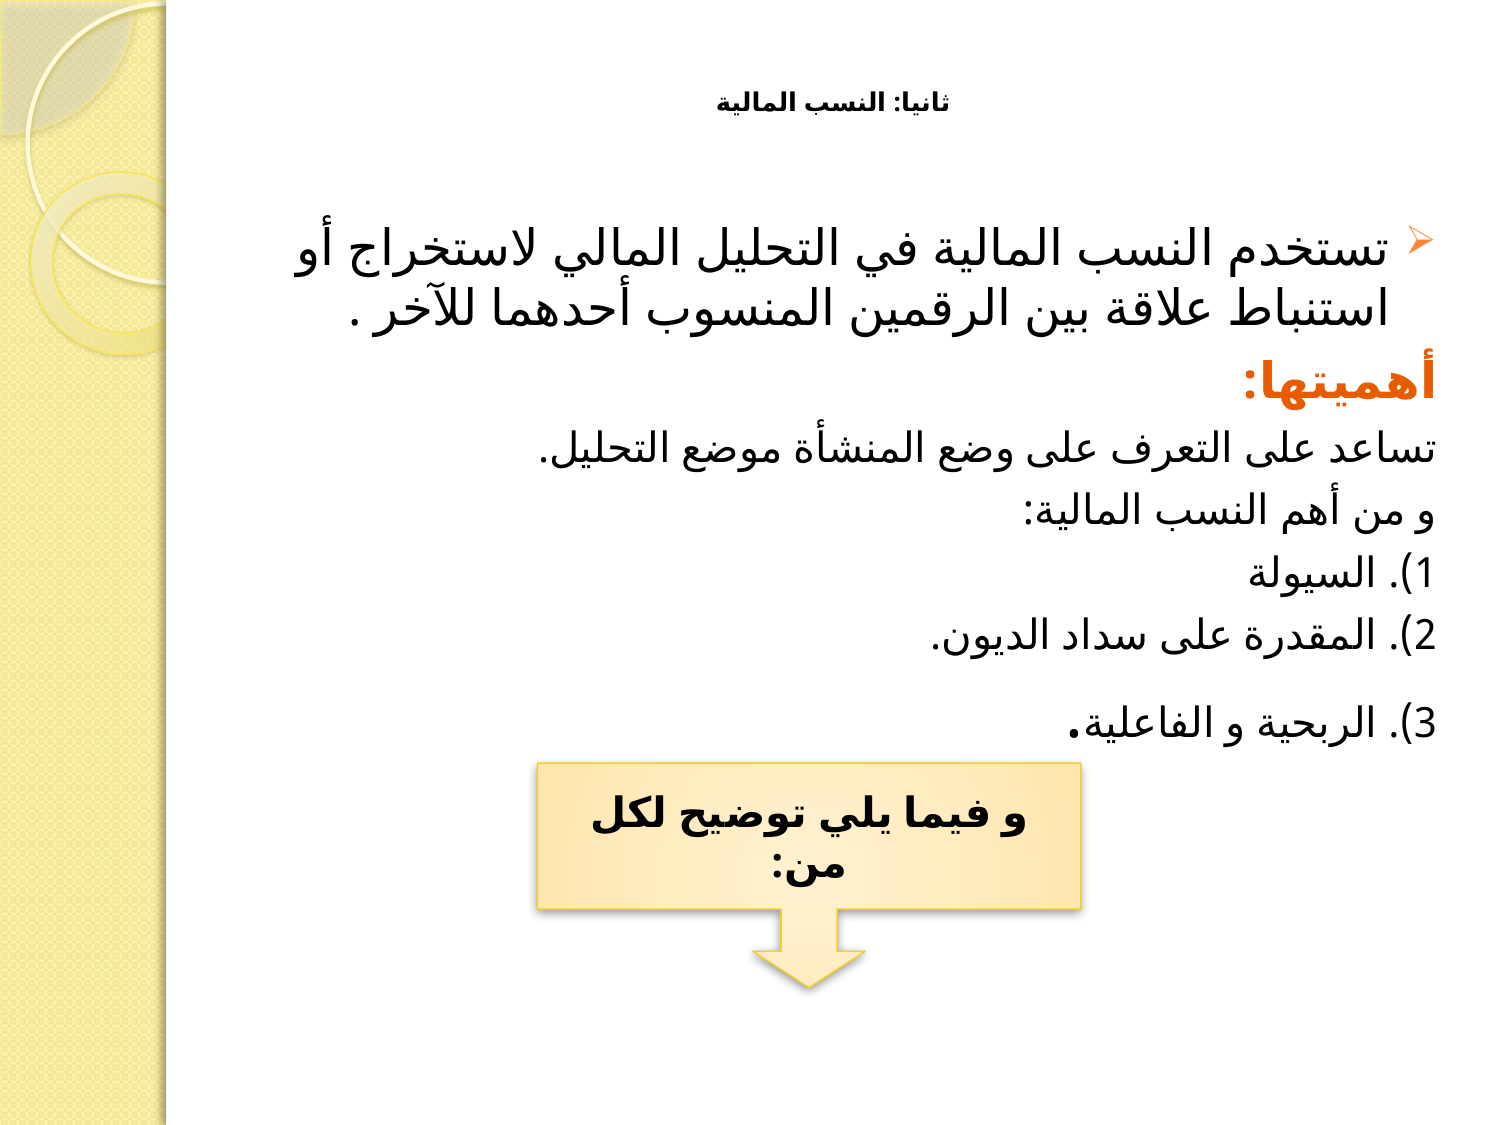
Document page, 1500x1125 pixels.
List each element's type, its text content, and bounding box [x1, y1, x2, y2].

text_box و فيما يلي توضيح لكل من: [536, 762, 1082, 989]
title ثانيا: النسب المالية [218, 42, 1449, 159]
list تستخدم النسب المالية في التحليل المالي لاستخراج أو استنباط علاقة بين الرقمين المنسوب أحدهما للآخر . أهميتها: تساعد على التعرف على وضع المنشأة موضع التحليل. و من أهم النسب المالية: 1). السيولة 2). المقدرة على سداد الديون. 3). الربحية و الفاعلية. [183, 208, 1466, 976]
